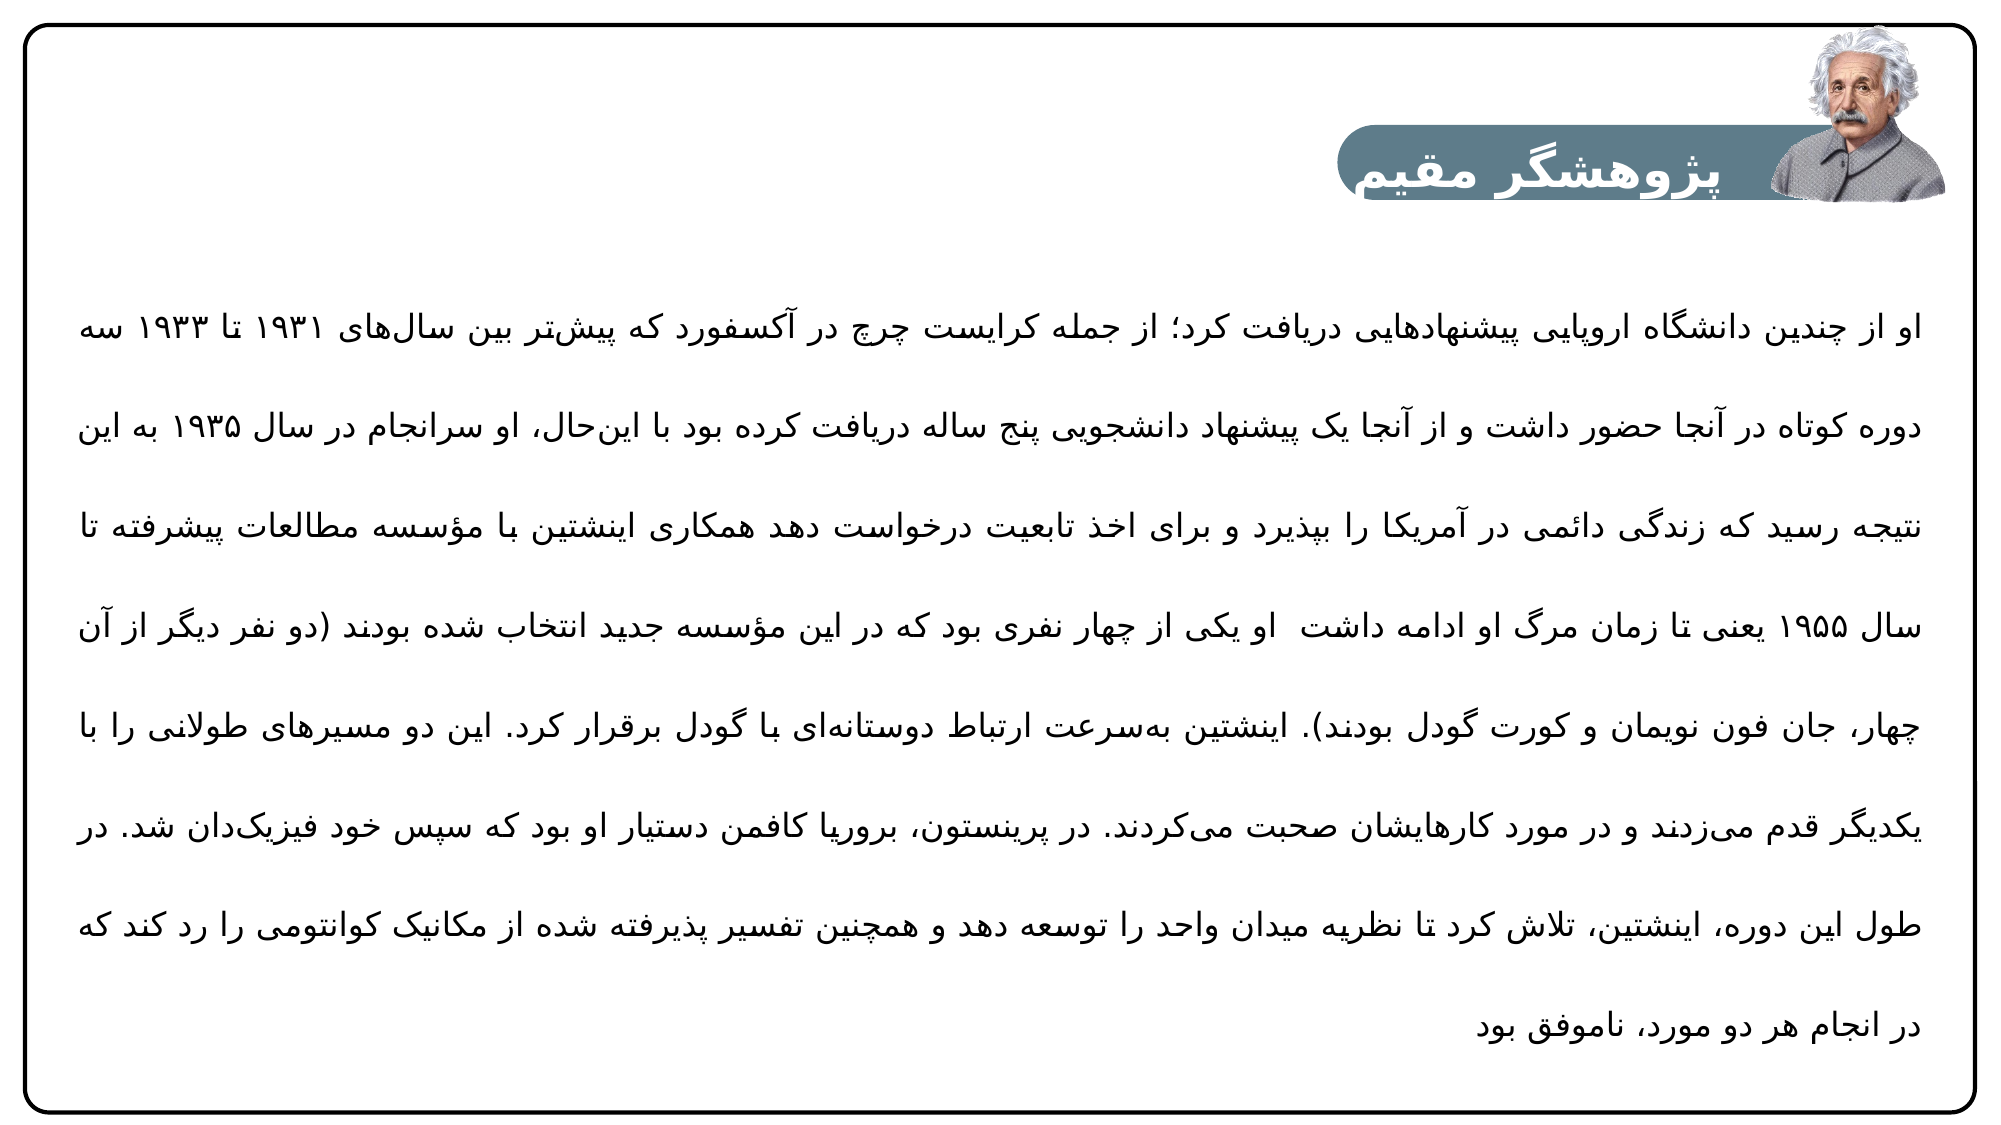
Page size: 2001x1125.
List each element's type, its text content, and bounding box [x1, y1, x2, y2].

picture [1761, 14, 1954, 213]
text_box پژوهشگر مقیم [1312, 99, 1738, 205]
list او از چندین دانشگاه اروپایی پیشنهادهایی دریافت کرد؛ از جمله کرایست چرچ در آکسفورد که پیش‌تر بین سال‌های ۱۹۳۱ تا ۱۹۳۳ سه دوره کوتاه در آنجا حضور داشت و از آنجا یک پیشنهاد دانشجویی پنج ساله دریافت کرده بود با این‌حال، او سرانجام در سال ۱۹۳۵ به این نتیجه رسید که زندگی دائمی در آمریکا را بپذیرد و برای اخذ تابعیت درخواست دهد همکاری اینشتین با مؤسسه مطالعات پیشرفته تا سال ۱۹۵۵ یعنی تا زمان مرگ او ادامه داشت او یکی از چهار نفری بود که در این مؤسسه جدید انتخاب شده بودند (دو نفر دیگر از آن چهار، جان فون نویمان و کورت گودل بودند). اینشتین به‌سرعت ارتباط دوستانه‌ای با گودل برقرار کرد. این دو مسیرهای طولانی را با یکدیگر قدم می‌زدند و در مورد کارهایشان صحبت می‌کردند. در پرینستون، بروریا کافمن دستیار او بود که سپس خود فیزیک‌دان شد. در طول این دوره، اینشتین، تلاش کرد تا نظریه میدان واحد را توسعه دهد و همچنین تفسیر پذیرفته شده از مکانیک کوانتومی را رد کند که در انجام هر دو مورد، ناموفق بود [62, 237, 1938, 1000]
